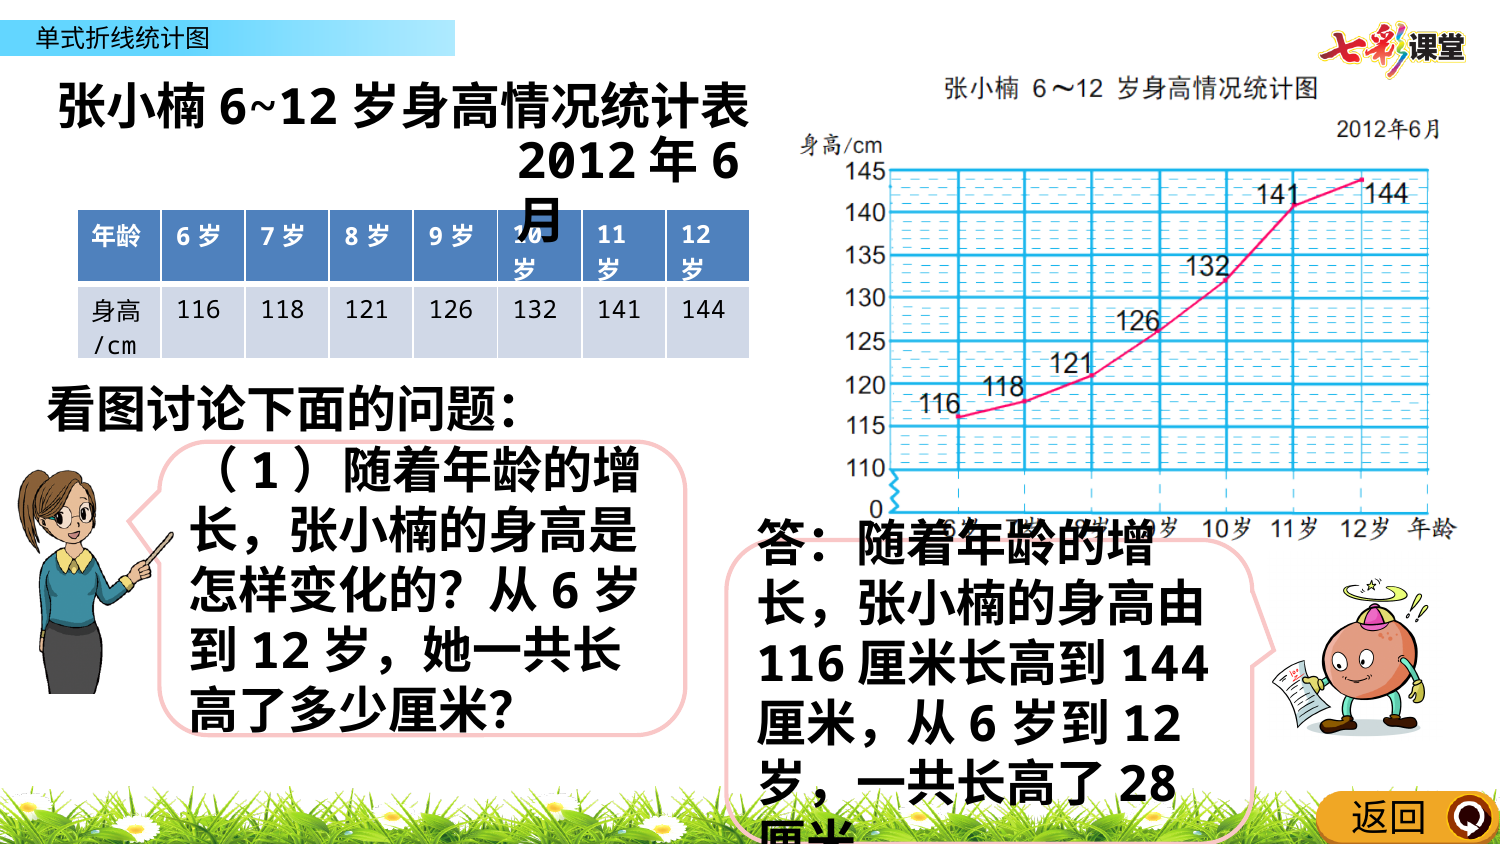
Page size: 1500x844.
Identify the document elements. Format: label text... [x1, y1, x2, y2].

text_box 看图讨论下面的问题： [31, 369, 620, 445]
table_header 6岁 [162, 210, 244, 281]
table_cell 121 [330, 287, 412, 358]
picture [1267, 551, 1443, 742]
table_header 10岁 [498, 210, 581, 281]
table_cell 132 [498, 287, 581, 358]
table_header 11岁 [583, 257, 665, 281]
picture [1210, 786, 1500, 844]
table_cell 116 [162, 287, 244, 358]
table_cell 126 [414, 287, 497, 358]
text_box （1）随着年龄的增长，张小楠的身高是怎样变化的？从6岁到12岁，她一共长高了多少厘米？ [161, 441, 686, 736]
table_header 9岁 [414, 210, 497, 281]
table_cell 141 [583, 287, 665, 358]
table_cell 144 [667, 287, 749, 358]
text_box 2012年6月 [501, 121, 762, 257]
table_header 12岁 [667, 257, 749, 281]
table_cell 身高/cm [78, 287, 160, 358]
table_header 7岁 [246, 210, 328, 281]
table_header 年龄 [78, 210, 160, 281]
text_box 答：随着年龄的增长，张小楠的身高由116厘米长高到144厘米，从6岁到12岁，一共长高了28厘米。 [726, 539, 1262, 844]
picture [0, 786, 768, 844]
text_box 张小楠6~12岁身高情况统计表 [41, 67, 774, 143]
table_cell 118 [246, 287, 328, 358]
picture [17, 468, 175, 694]
picture [790, 20, 1468, 546]
table_header 8岁 [330, 210, 412, 281]
